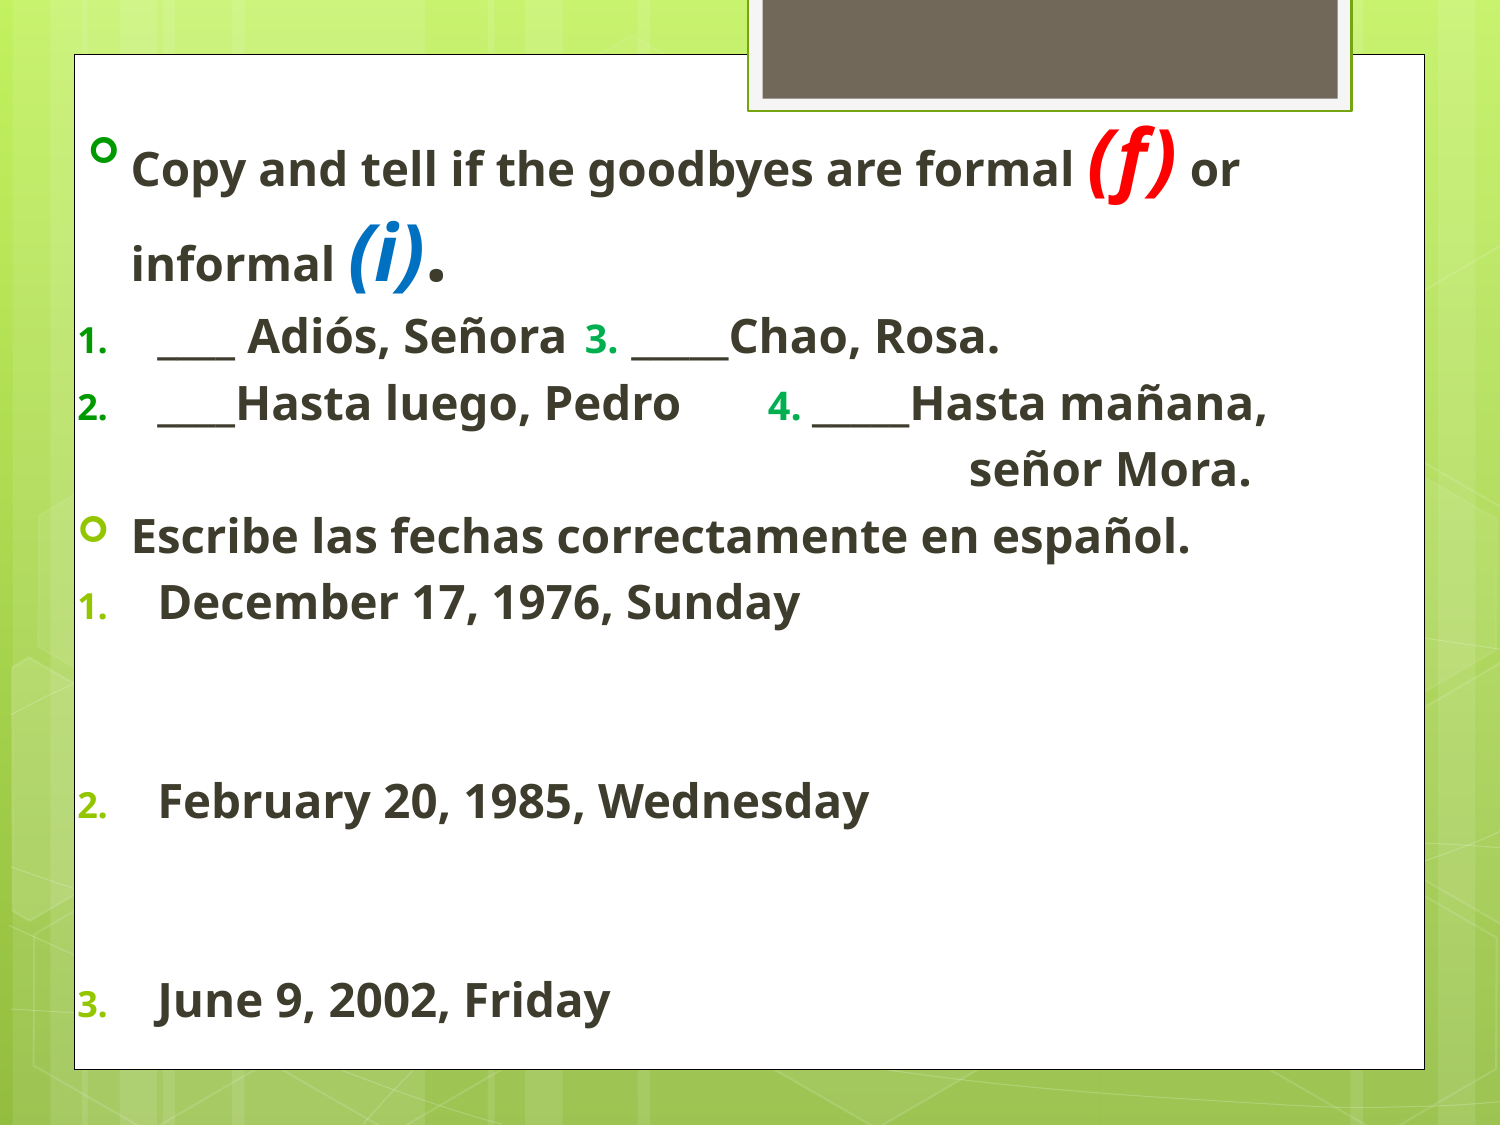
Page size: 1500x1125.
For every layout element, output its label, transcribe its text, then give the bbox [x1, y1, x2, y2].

text_box Copy and tell if the goodbyes are formal (f) or informal (i). ____ Adiós, Señora 3. _____Chao, Rosa. ____Hasta luego, Pedro 4. _____Hasta mañana, señor Mora. Escribe las fechas correctamente en español. December 17, 1976, Sunday February 20, 1985, Wednesday June 9, 2002, Friday [62, 99, 1463, 1038]
